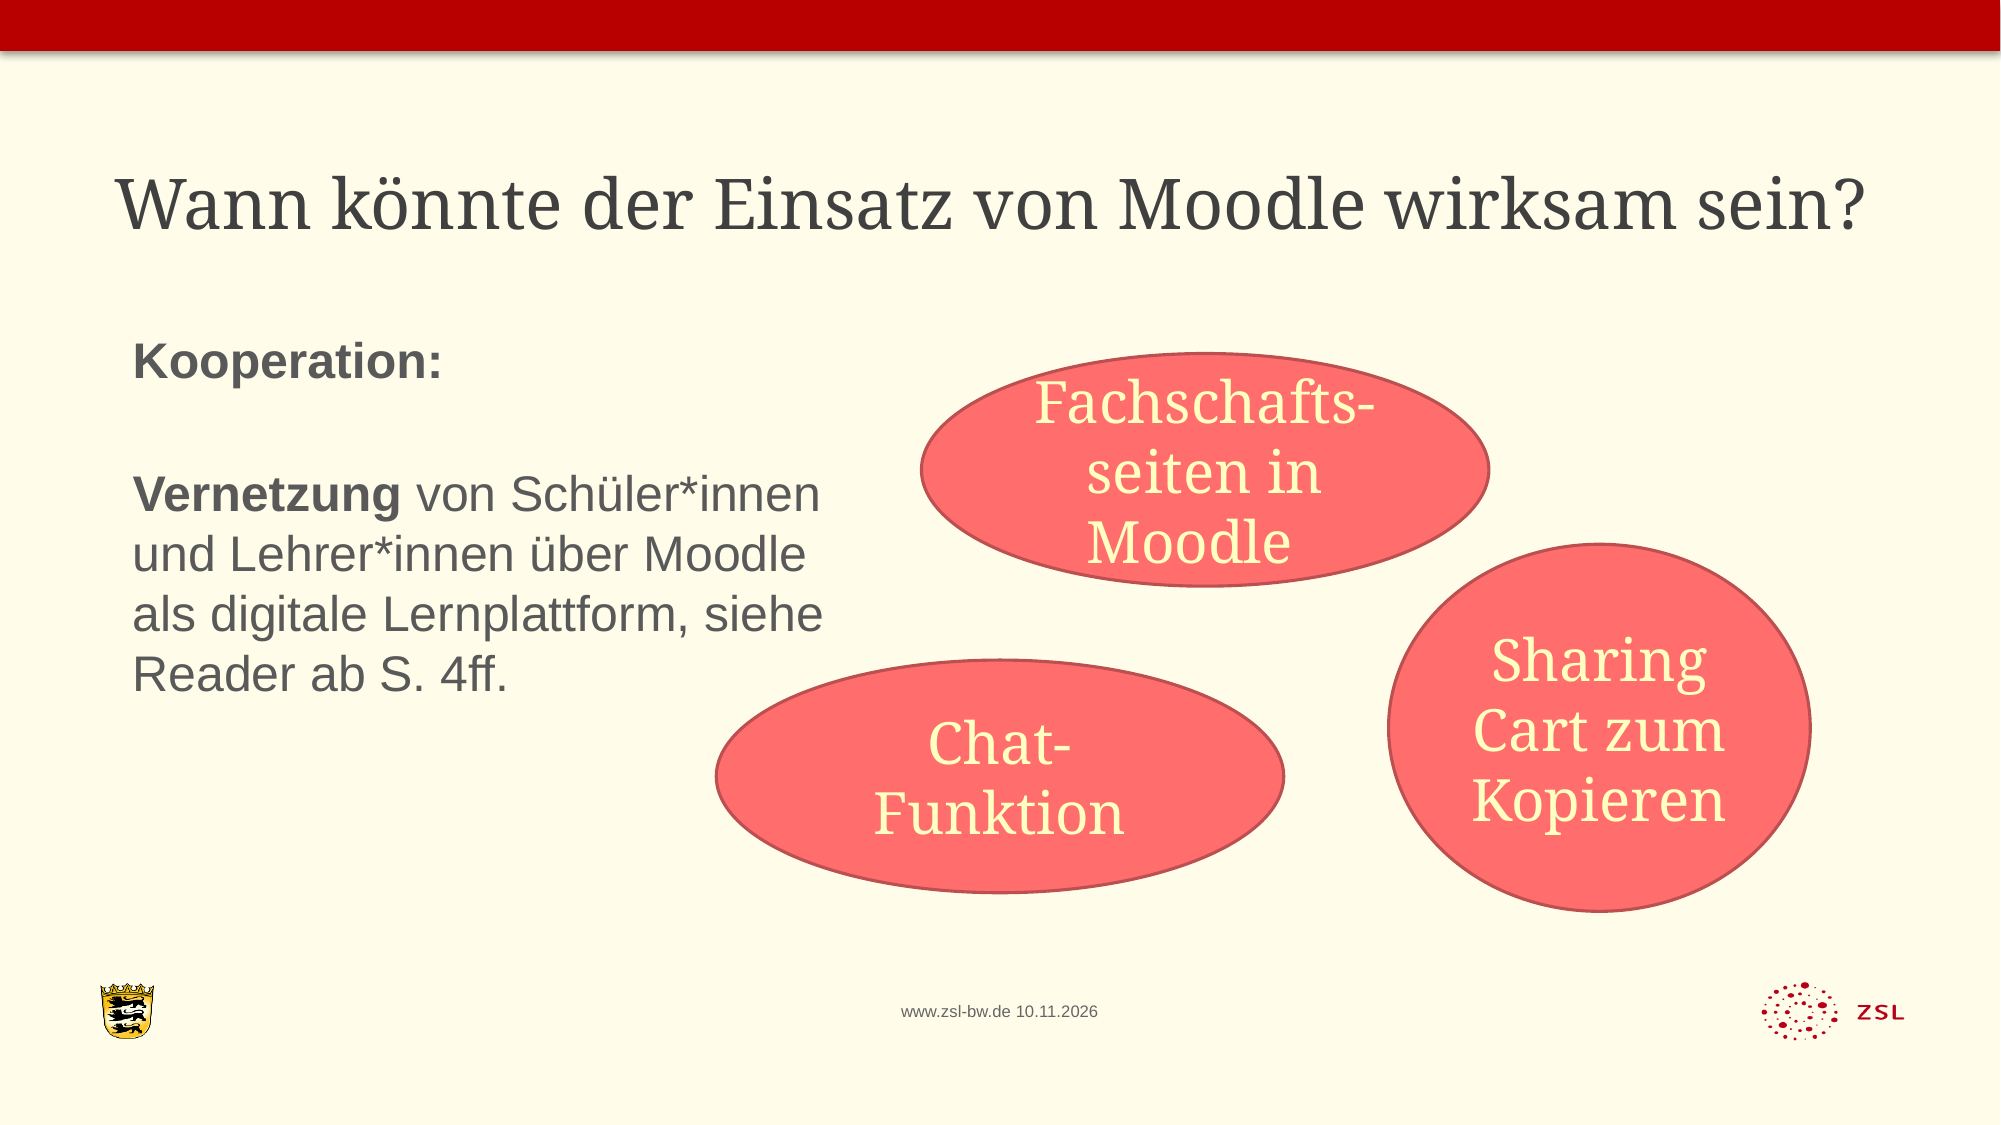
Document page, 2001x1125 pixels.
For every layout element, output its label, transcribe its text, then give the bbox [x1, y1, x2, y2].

picture [1760, 981, 1905, 1041]
text_box Chat-Funktion [714, 658, 1286, 895]
text_box Sharing Cart zum Kopieren [1386, 542, 1812, 913]
list Kooperation: Vernetzung von Schüler*innen und Lehrer*innen über Moodle als digitale Lernplattform, siehe Reader ab S. 4ff. [99, 321, 894, 983]
title Wann könnte der Einsatz von Moodle wirksam sein? [99, 113, 1900, 289]
picture [98, 981, 156, 1041]
text_box Fachschafts-seiten in Moodle [919, 351, 1491, 588]
